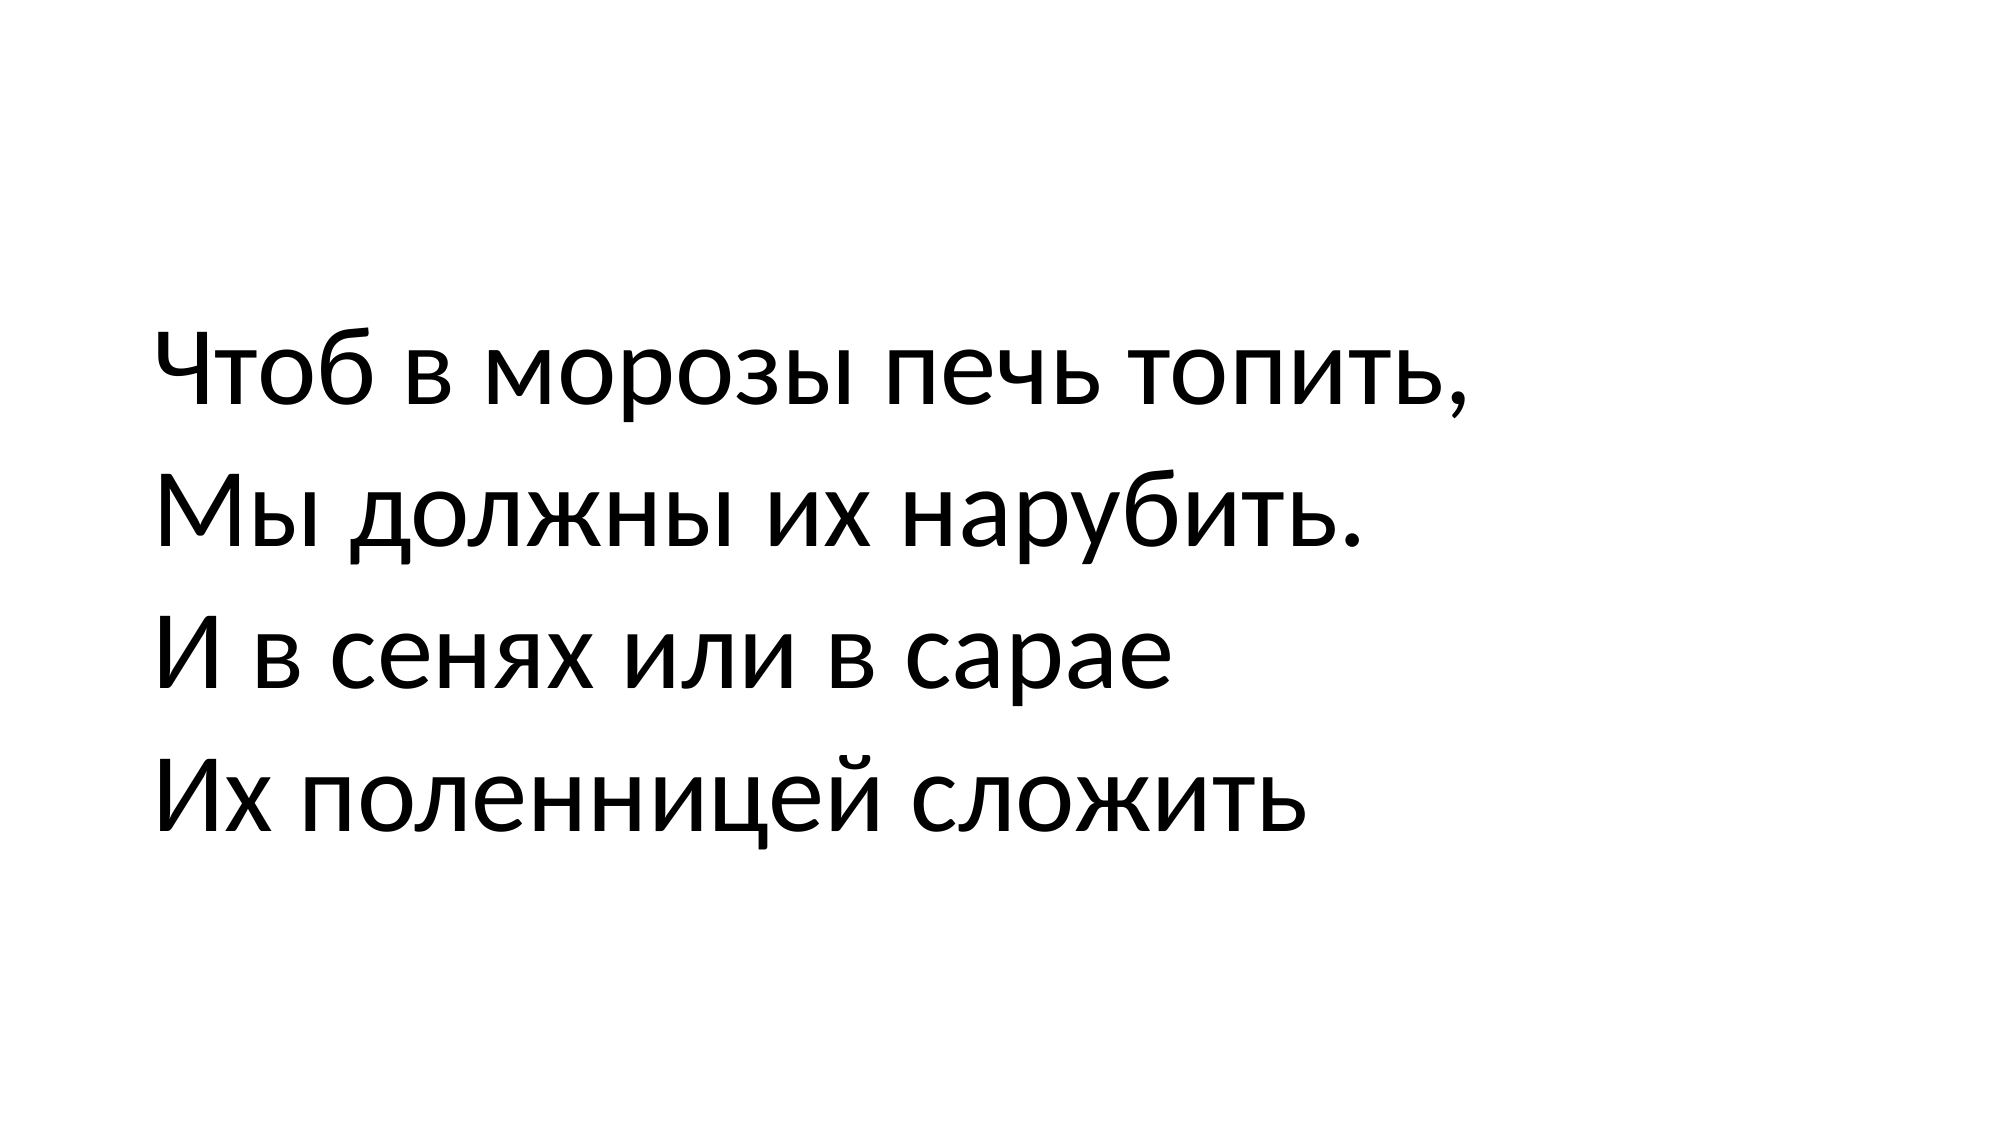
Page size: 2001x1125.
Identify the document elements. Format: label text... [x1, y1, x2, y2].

list Чтоб в морозы печь топить, Мы должны их нарубить. И в сенях или в сарае Их поленницей сложить [137, 299, 1529, 1014]
